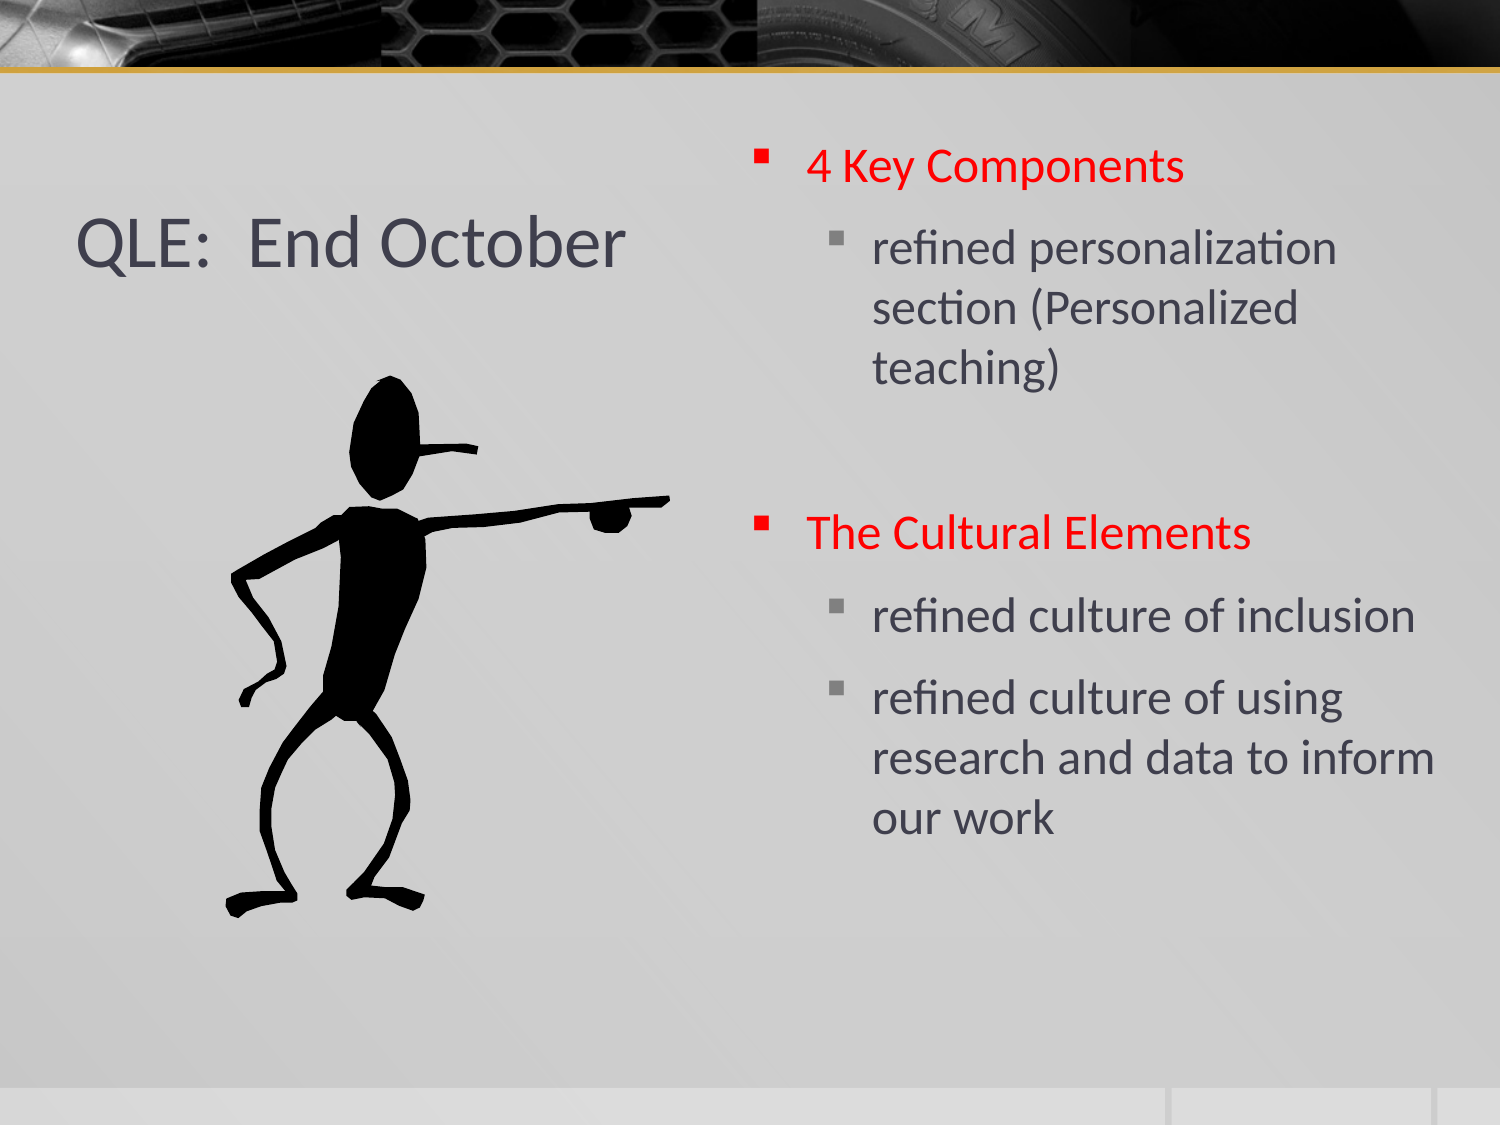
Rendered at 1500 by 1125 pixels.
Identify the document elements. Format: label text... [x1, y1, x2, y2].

picture [0, 0, 1500, 67]
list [224, 374, 671, 919]
title QLE: End October [75, 162, 750, 313]
list 4 Key Components refined personalization section (Personalized teaching) The Cultural Elements refined culture of inclusion refined culture of using research and data to inform our work [750, 125, 1475, 938]
